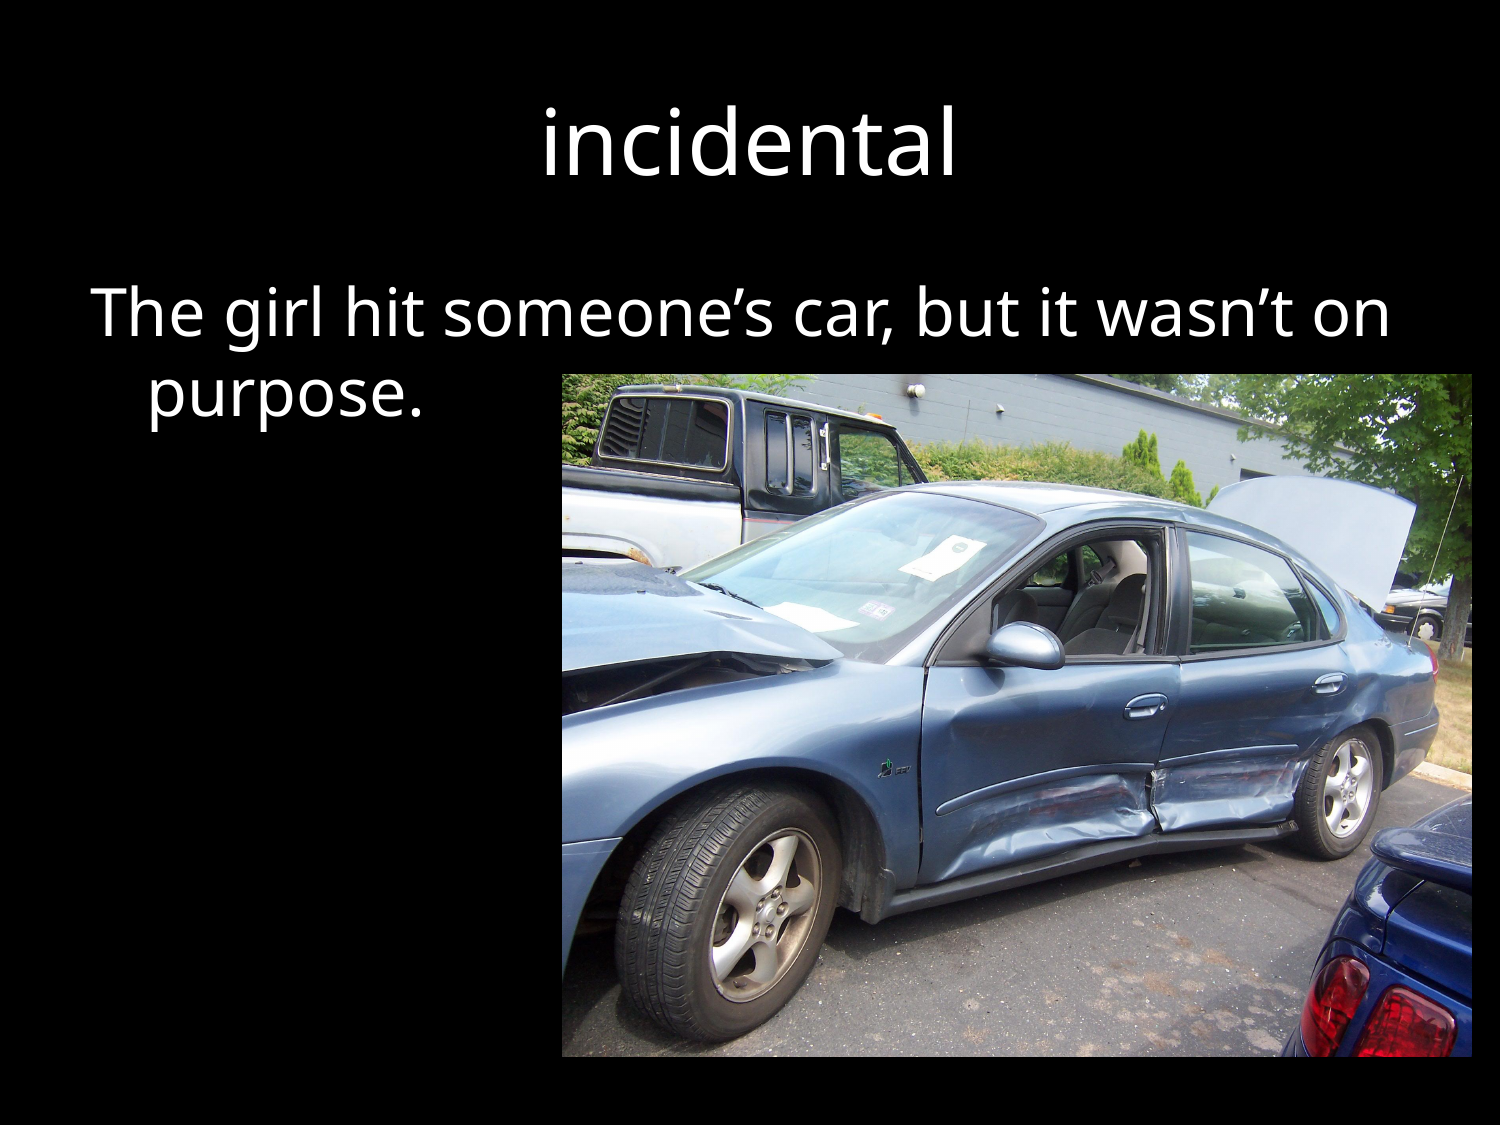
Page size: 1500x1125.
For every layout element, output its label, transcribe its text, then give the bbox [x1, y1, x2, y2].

title incidental [75, 45, 1425, 233]
picture [562, 374, 1472, 1057]
list The girl hit someone’s car, but it wasn’t on purpose. [75, 262, 1425, 1005]
